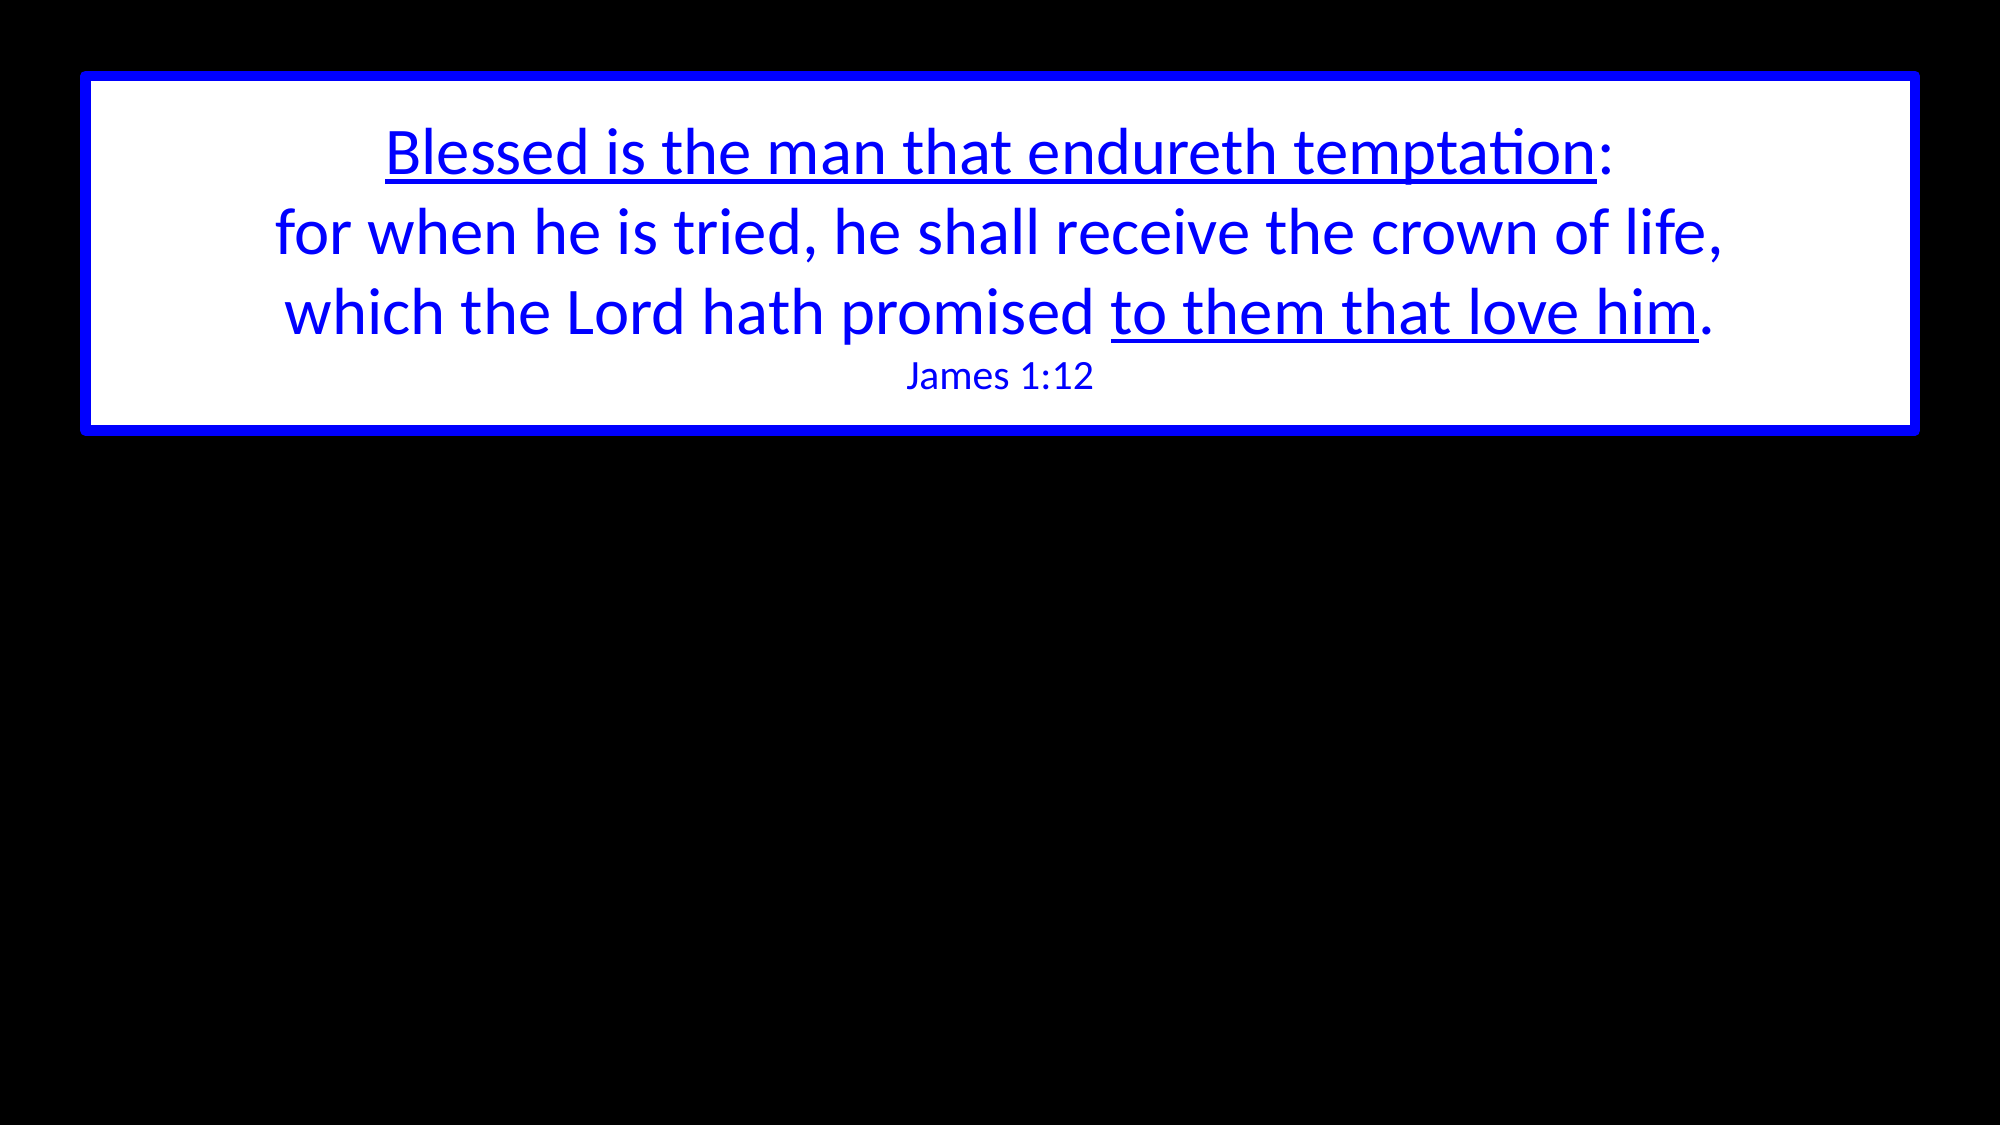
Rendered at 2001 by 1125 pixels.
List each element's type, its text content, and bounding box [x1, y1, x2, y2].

text_box Blessed is the man that endureth temptation: for when he is tried, he shall receive the crown of life, which the Lord hath promised to them that love him. James 1:12 [85, 75, 1915, 431]
